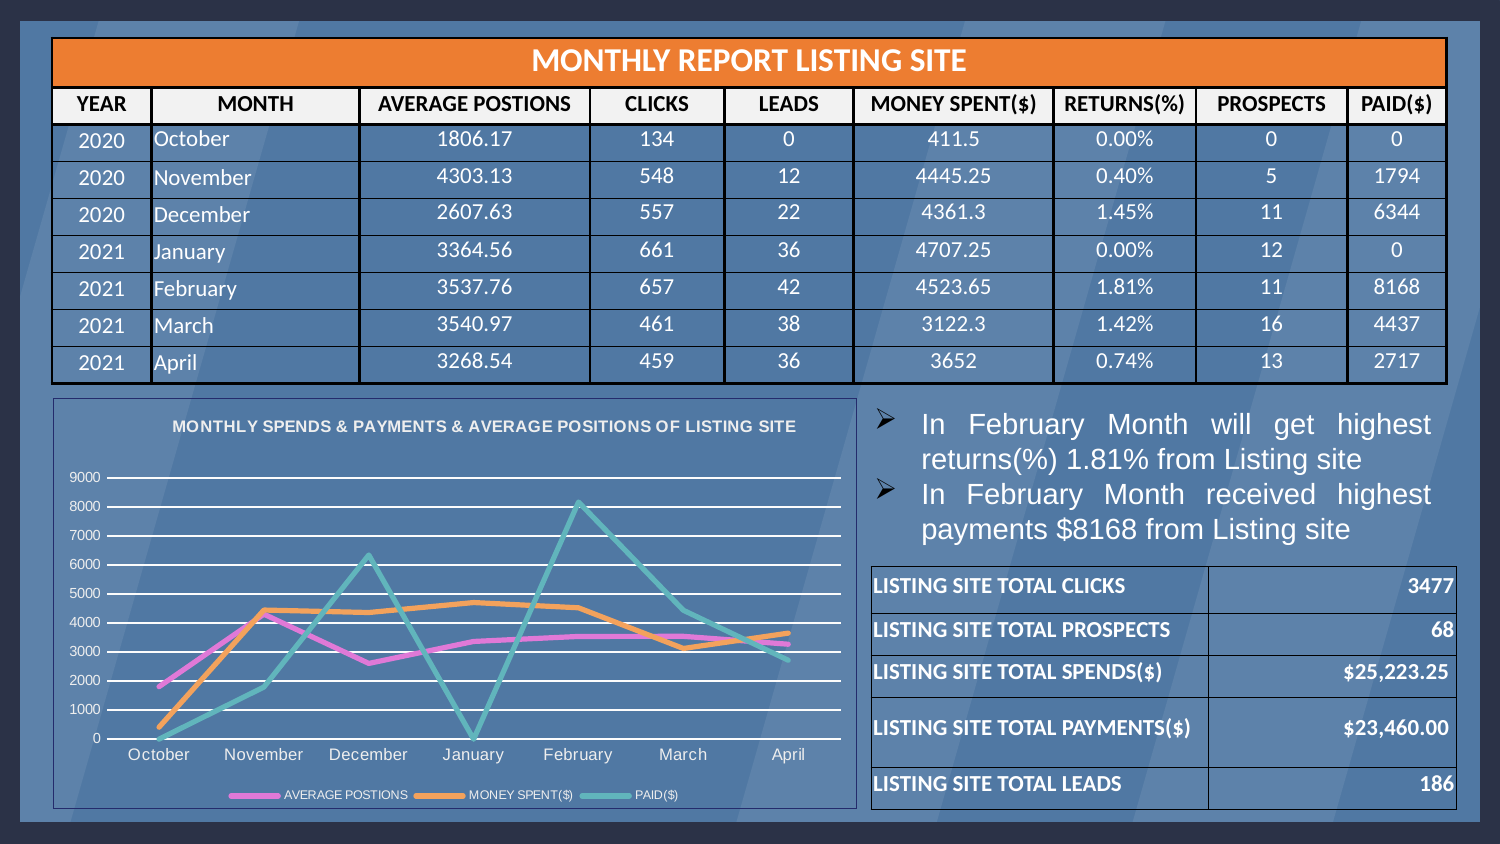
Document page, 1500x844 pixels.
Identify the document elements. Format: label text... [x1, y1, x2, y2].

chart [53, 397, 858, 810]
table_cell February [153, 273, 358, 309]
table_cell 2717 [1349, 347, 1445, 382]
table_cell 42 [726, 273, 852, 309]
table_cell PAID($) [1349, 89, 1445, 123]
table_cell 3364.56 [361, 236, 589, 272]
table_cell 1.81% [1055, 273, 1195, 309]
table_cell 36 [726, 236, 852, 272]
table_cell 3268.54 [361, 347, 589, 382]
table_cell 3652 [855, 347, 1052, 382]
table_cell 134 [591, 126, 723, 161]
table_cell 11 [1197, 199, 1346, 235]
table_cell 461 [591, 310, 723, 346]
table_cell RETURNS(%) [1055, 89, 1195, 123]
table_cell 0.74% [1055, 347, 1195, 382]
table_cell 186 [1209, 768, 1456, 809]
table_cell 2021 [53, 236, 150, 272]
table_cell 4437 [1349, 310, 1445, 346]
table_cell $25,223.25 [1209, 656, 1456, 697]
table_cell 1.42% [1055, 310, 1195, 346]
table_cell 4445.25 [855, 162, 1052, 198]
table_cell 12 [1197, 236, 1346, 272]
table_cell 68 [1209, 614, 1456, 655]
table_cell 3537.76 [361, 273, 589, 309]
table_header LISTING SITE TOTAL CLICKS [872, 588, 1208, 613]
table_cell 8168 [1349, 273, 1445, 309]
table_cell 36 [726, 347, 852, 382]
table_cell 2021 [53, 310, 150, 346]
table_cell 0.00% [1055, 126, 1195, 161]
table_cell 13 [1197, 347, 1346, 382]
table_cell 4523.65 [855, 273, 1052, 309]
table_cell 459 [591, 347, 723, 382]
table_cell 3122.3 [855, 310, 1052, 346]
table_cell October [153, 126, 358, 161]
table_cell MONTH [153, 89, 358, 123]
table_cell LISTING SITE TOTAL LEADS [872, 768, 1208, 809]
table_cell April [153, 347, 358, 382]
table_cell LISTING SITE TOTAL PAYMENTS($) [872, 698, 1208, 767]
table_cell 3540.97 [361, 310, 589, 346]
table_cell 22 [726, 199, 852, 235]
table_cell LISTING SITE TOTAL SPENDS($) [872, 656, 1208, 697]
table_cell November [153, 162, 358, 198]
table_cell March [153, 310, 358, 346]
table_cell 4707.25 [855, 236, 1052, 272]
table_cell 11 [1197, 273, 1346, 309]
table_cell 6344 [1349, 199, 1445, 235]
table_cell 2020 [53, 199, 150, 235]
table_cell PROSPECTS [1197, 89, 1346, 123]
table_cell 411.5 [855, 126, 1052, 161]
table_cell 2021 [53, 347, 150, 382]
table_cell 12 [726, 162, 852, 198]
table_cell 657 [591, 273, 723, 309]
table_cell 548 [591, 162, 723, 198]
table_cell 1.45% [1055, 199, 1195, 235]
table_cell 2020 [53, 162, 150, 198]
table_cell 1806.17 [361, 126, 589, 161]
table_cell AVERAGE POSTIONS [361, 89, 589, 123]
table_header MONTHLY REPORT LISTING SITE [53, 39, 1445, 86]
table_cell December [153, 199, 358, 235]
table_cell 557 [591, 199, 723, 235]
table_cell 0 [1349, 236, 1445, 272]
table_header 3477 [1209, 567, 1456, 613]
table_cell YEAR [53, 89, 150, 123]
table_cell 16 [1197, 310, 1346, 346]
table_cell LISTING SITE TOTAL PROSPECTS [872, 614, 1208, 655]
table_cell 5 [1197, 162, 1346, 198]
table_cell January [153, 236, 358, 272]
table_cell 0 [1349, 126, 1445, 161]
table_cell 38 [726, 310, 852, 346]
table_cell 0 [726, 126, 852, 161]
table_cell 2020 [53, 126, 150, 161]
table_cell 0.40% [1055, 162, 1195, 198]
table_cell 2021 [53, 273, 150, 309]
table_cell CLICKS [591, 89, 723, 123]
text_box In February Month will get highest returns(%) 1.81% from Listing site In February Month received highest payments $8168 from Listing site [859, 397, 1447, 588]
table_cell 0 [1197, 126, 1346, 161]
table_cell LEADS [726, 89, 852, 123]
table_cell 4303.13 [361, 162, 589, 198]
table_cell 4361.3 [855, 199, 1052, 235]
table_cell 0.00% [1055, 236, 1195, 272]
table_cell $23,460.00 [1209, 698, 1456, 767]
table_cell 1794 [1349, 162, 1445, 198]
table_cell 2607.63 [361, 199, 589, 235]
table_cell MONEY SPENT($) [855, 89, 1052, 123]
table_cell 661 [591, 236, 723, 272]
